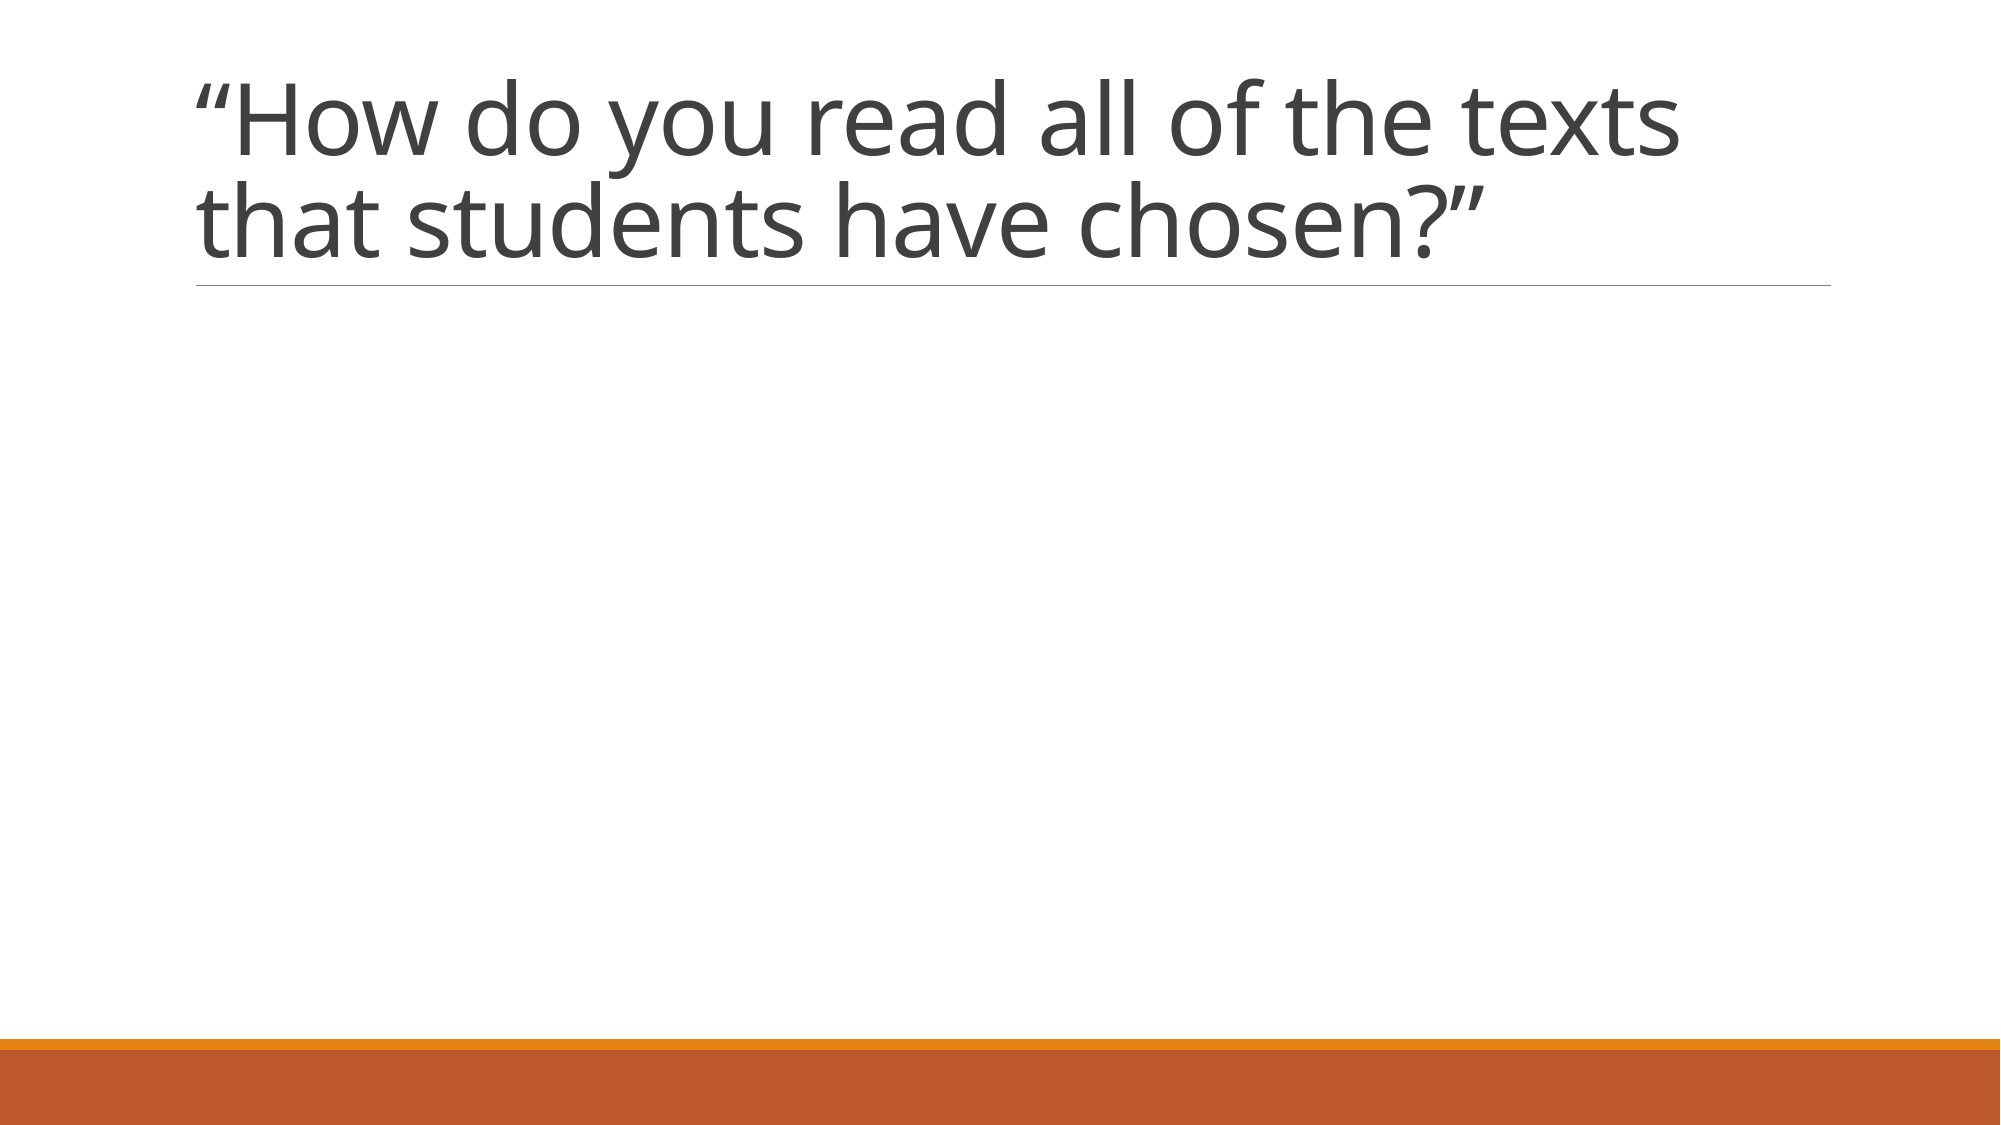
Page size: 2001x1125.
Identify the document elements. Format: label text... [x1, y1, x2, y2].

title “How do you read all of the texts that students have chosen?” [180, 47, 1830, 285]
